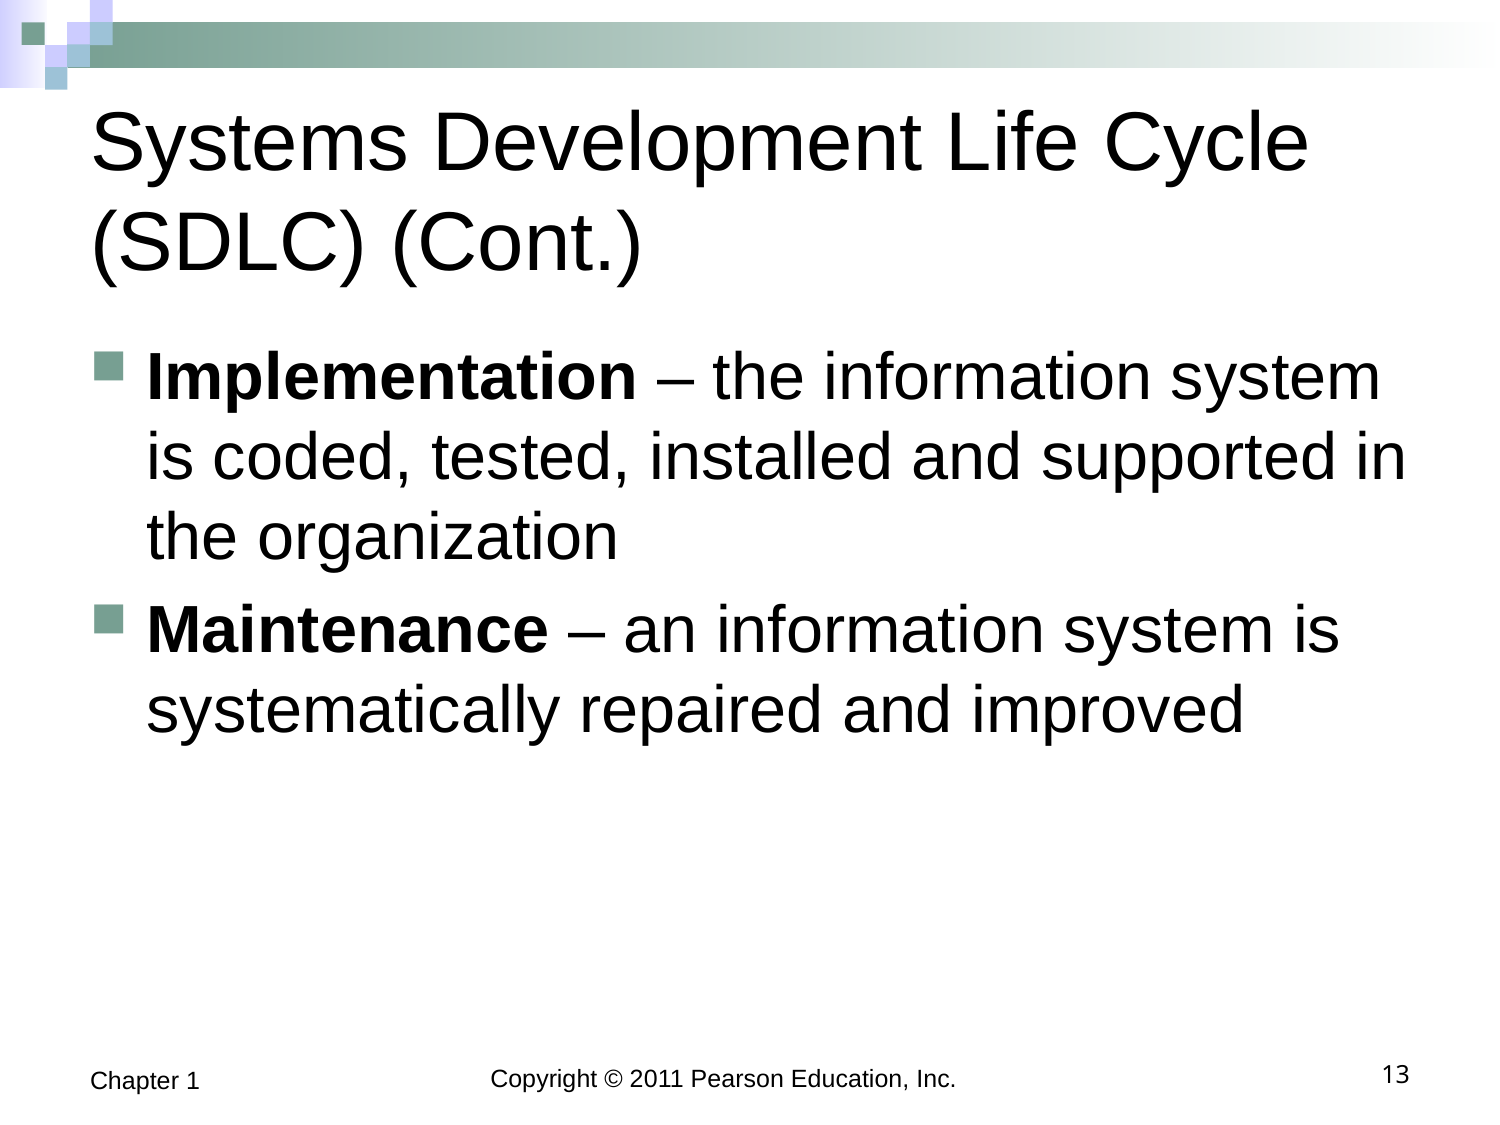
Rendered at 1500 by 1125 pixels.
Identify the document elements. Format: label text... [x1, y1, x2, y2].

footer Copyright © 2011 Pearson Education, Inc. [426, 1024, 1074, 1101]
title Systems Development Life Cycle (SDLC) (Cont.) [75, 75, 1425, 300]
slide_number 13 [1074, 1024, 1426, 1101]
list Implementation – the information system is coded, tested, installed and supported in the organization Maintenance – an information system is systematically repaired and improved [75, 324, 1425, 963]
slide_number Chapter 1 [74, 1024, 426, 1103]
